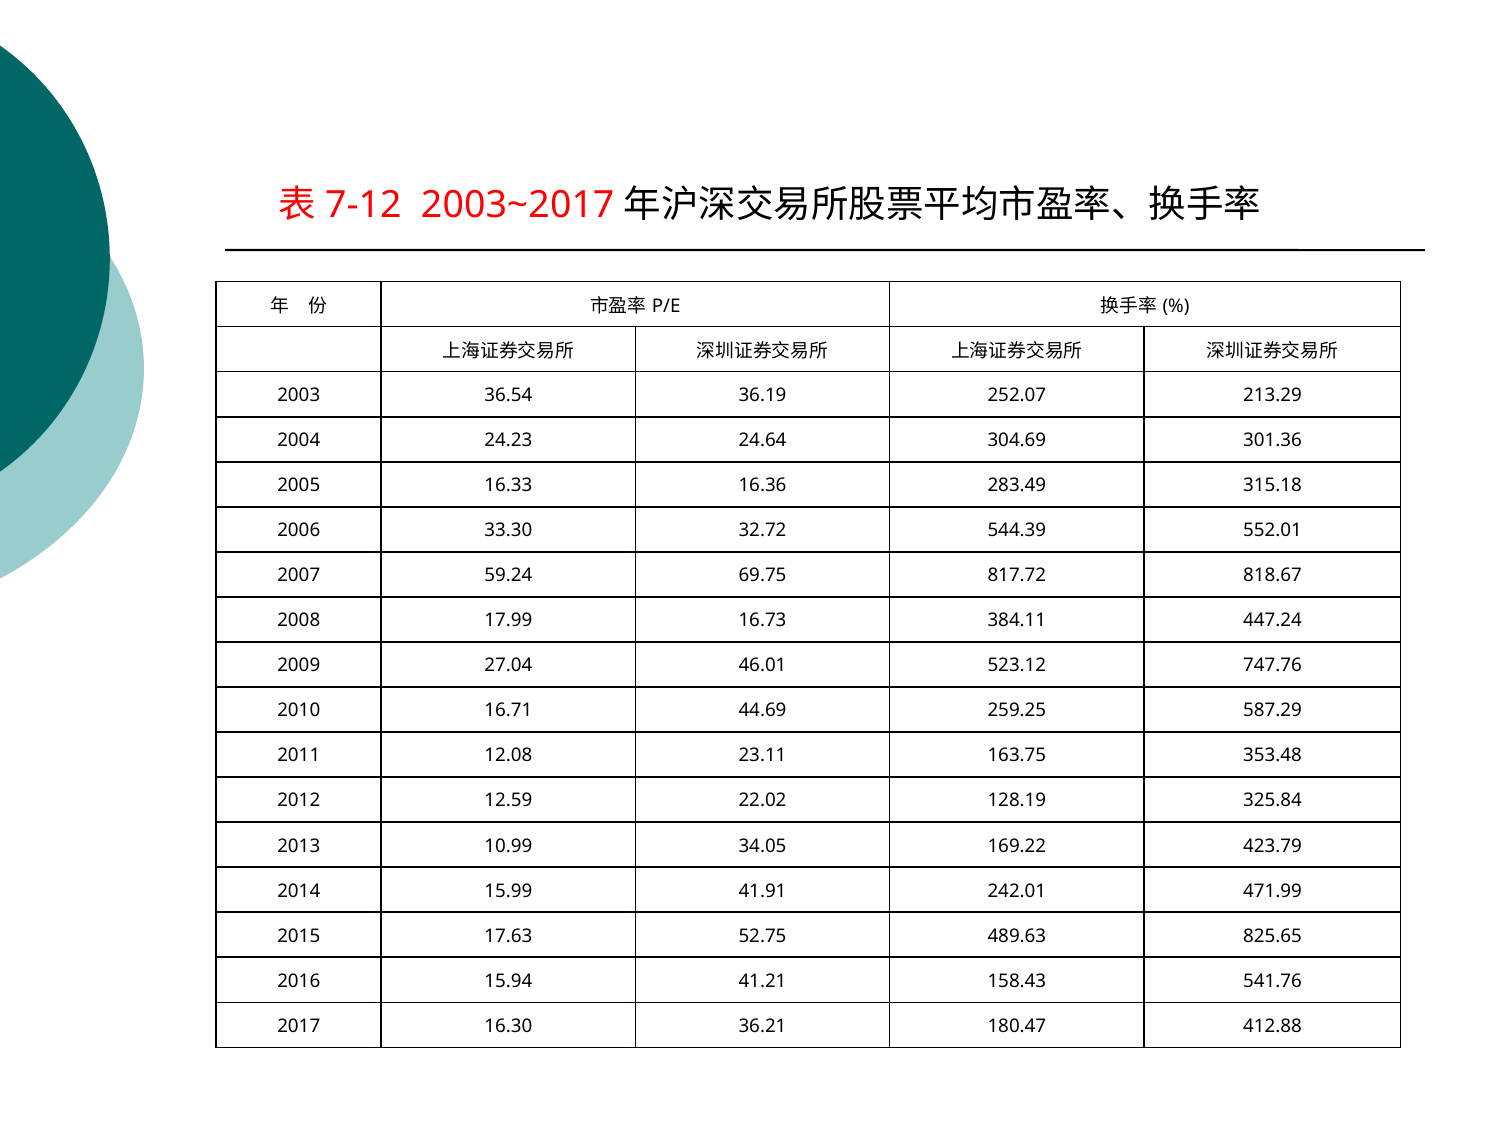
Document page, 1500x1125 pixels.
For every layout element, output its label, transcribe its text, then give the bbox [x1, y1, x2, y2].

table_cell 16.30 [382, 1003, 635, 1047]
table_cell 16.71 [382, 688, 635, 731]
table_cell 深圳证券交易所 [1145, 327, 1400, 371]
table_cell 315.18 [1145, 463, 1400, 506]
table_cell 23.11 [636, 733, 889, 776]
table_cell 上海证券交易所 [890, 327, 1143, 371]
table_cell 2009 [217, 643, 380, 686]
table_cell 447.24 [1145, 598, 1400, 641]
table_cell 489.63 [890, 913, 1143, 956]
table_cell 552.01 [1145, 508, 1400, 551]
table_cell 2010 [217, 688, 380, 731]
table_cell 41.21 [636, 958, 889, 1002]
table_cell 2004 [217, 418, 380, 461]
table_cell 2005 [217, 463, 380, 506]
table_cell 15.94 [382, 958, 635, 1002]
table_cell 384.11 [890, 598, 1143, 641]
table_cell 825.65 [1145, 913, 1400, 956]
table_cell 747.76 [1145, 643, 1400, 686]
table_cell 471.99 [1145, 868, 1400, 911]
table_cell 283.49 [890, 463, 1143, 506]
table_cell 304.69 [890, 418, 1143, 461]
table_cell 412.88 [1145, 1003, 1400, 1047]
table_cell 2006 [217, 508, 380, 551]
table_cell 2003 [217, 372, 380, 416]
table_cell 36.54 [382, 372, 635, 416]
table_cell 41.91 [636, 868, 889, 911]
table_cell 32.72 [636, 508, 889, 551]
table_cell 2017 [217, 1003, 380, 1047]
table_cell 15.99 [382, 868, 635, 911]
table_cell 36.21 [636, 1003, 889, 1047]
table_cell 2007 [217, 553, 380, 596]
table_cell 46.01 [636, 643, 889, 686]
table_cell 2012 [217, 778, 380, 821]
table_cell 818.67 [1145, 553, 1400, 596]
table_cell 16.73 [636, 598, 889, 641]
table_cell 213.29 [1145, 372, 1400, 416]
table_cell 2015 [217, 913, 380, 956]
table_cell 2008 [217, 598, 380, 641]
table_cell 353.48 [1145, 733, 1400, 776]
table_cell 27.04 [382, 643, 635, 686]
table_cell 44.69 [636, 688, 889, 731]
table_cell [217, 327, 380, 371]
table_cell 169.22 [890, 823, 1143, 866]
table_cell 423.79 [1145, 823, 1400, 866]
table_cell 上海证券交易所 [382, 327, 635, 371]
table_cell 325.84 [1145, 778, 1400, 821]
table_header 换手率(%) [890, 282, 1400, 326]
table_cell 17.63 [382, 913, 635, 956]
table_cell 523.12 [890, 643, 1143, 686]
table_cell 52.75 [636, 913, 889, 956]
table_cell 33.30 [382, 508, 635, 551]
table_cell 69.75 [636, 553, 889, 596]
table_cell 541.76 [1145, 958, 1400, 1002]
table_cell 16.36 [636, 463, 889, 506]
table_cell 12.59 [382, 778, 635, 821]
table_cell 10.99 [382, 823, 635, 866]
table_cell 301.36 [1145, 418, 1400, 461]
table_cell 163.75 [890, 733, 1143, 776]
table_cell 深圳证券交易所 [636, 327, 889, 371]
table_cell 59.24 [382, 553, 635, 596]
table_cell 180.47 [890, 1003, 1143, 1047]
table_cell 22.02 [636, 778, 889, 821]
table_cell 817.72 [890, 553, 1143, 596]
table_cell 16.33 [382, 463, 635, 506]
table_cell 242.01 [890, 868, 1143, 911]
table_cell 24.64 [636, 418, 889, 461]
table_cell 2011 [217, 733, 380, 776]
text_box 表7-12 2003~2017年沪深交易所股票平均市盈率、换手率 [264, 172, 1429, 233]
table_cell 2016 [217, 958, 380, 1002]
table_cell 544.39 [890, 508, 1143, 551]
table_cell 24.23 [382, 418, 635, 461]
table_cell 2013 [217, 823, 380, 866]
table_cell 252.07 [890, 372, 1143, 416]
table_cell 2014 [217, 868, 380, 911]
table_cell 259.25 [890, 688, 1143, 731]
table_header 市盈率P/E [382, 282, 889, 326]
table_cell 158.43 [890, 958, 1143, 1002]
table_header 年 份 [217, 282, 380, 326]
table_cell 128.19 [890, 778, 1143, 821]
table_cell 36.19 [636, 372, 889, 416]
table_cell 34.05 [636, 823, 889, 866]
table_cell 17.99 [382, 598, 635, 641]
table_cell 12.08 [382, 733, 635, 776]
table_cell 587.29 [1145, 688, 1400, 731]
